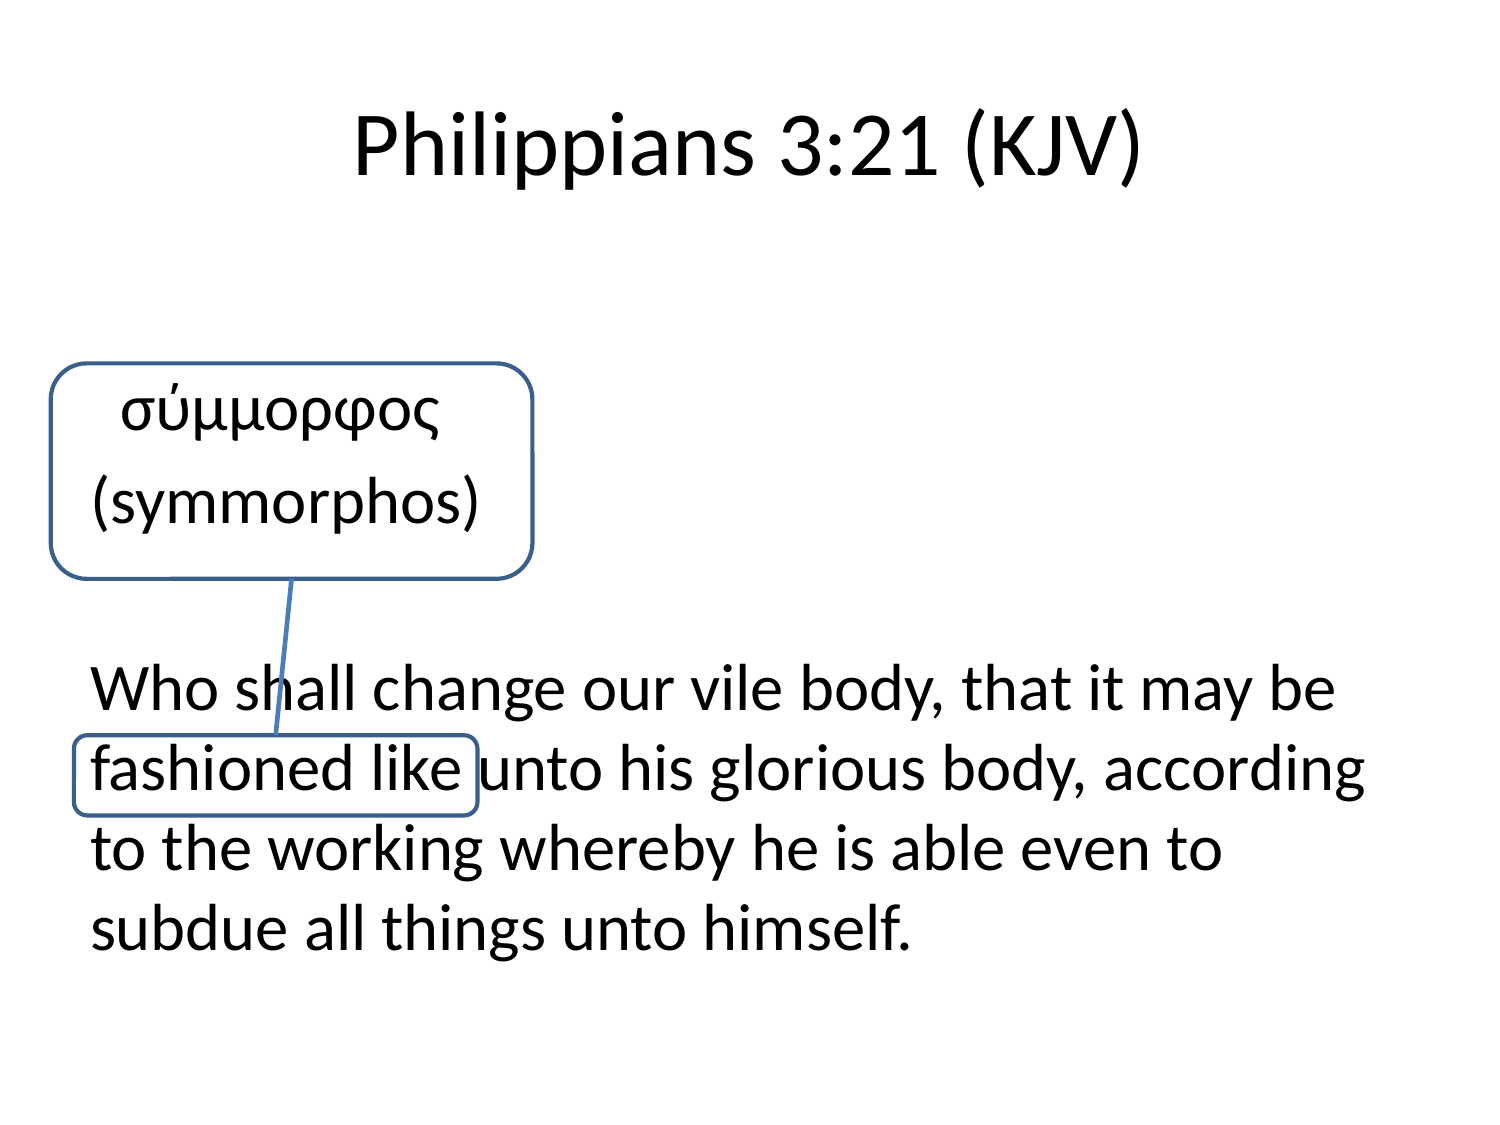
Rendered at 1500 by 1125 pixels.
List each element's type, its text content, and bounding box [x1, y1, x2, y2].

text_box [71, 733, 480, 818]
text_box [48, 361, 535, 581]
title Philippians 3:21 (KJV) [75, 45, 1425, 233]
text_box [275, 578, 292, 736]
list σύμμορφος (symmorphos) Who shall change our vile body, that it may be fashioned like unto his glorious body, according to the working whereby he is able even to subdue all things unto himself. [75, 262, 1425, 1005]
